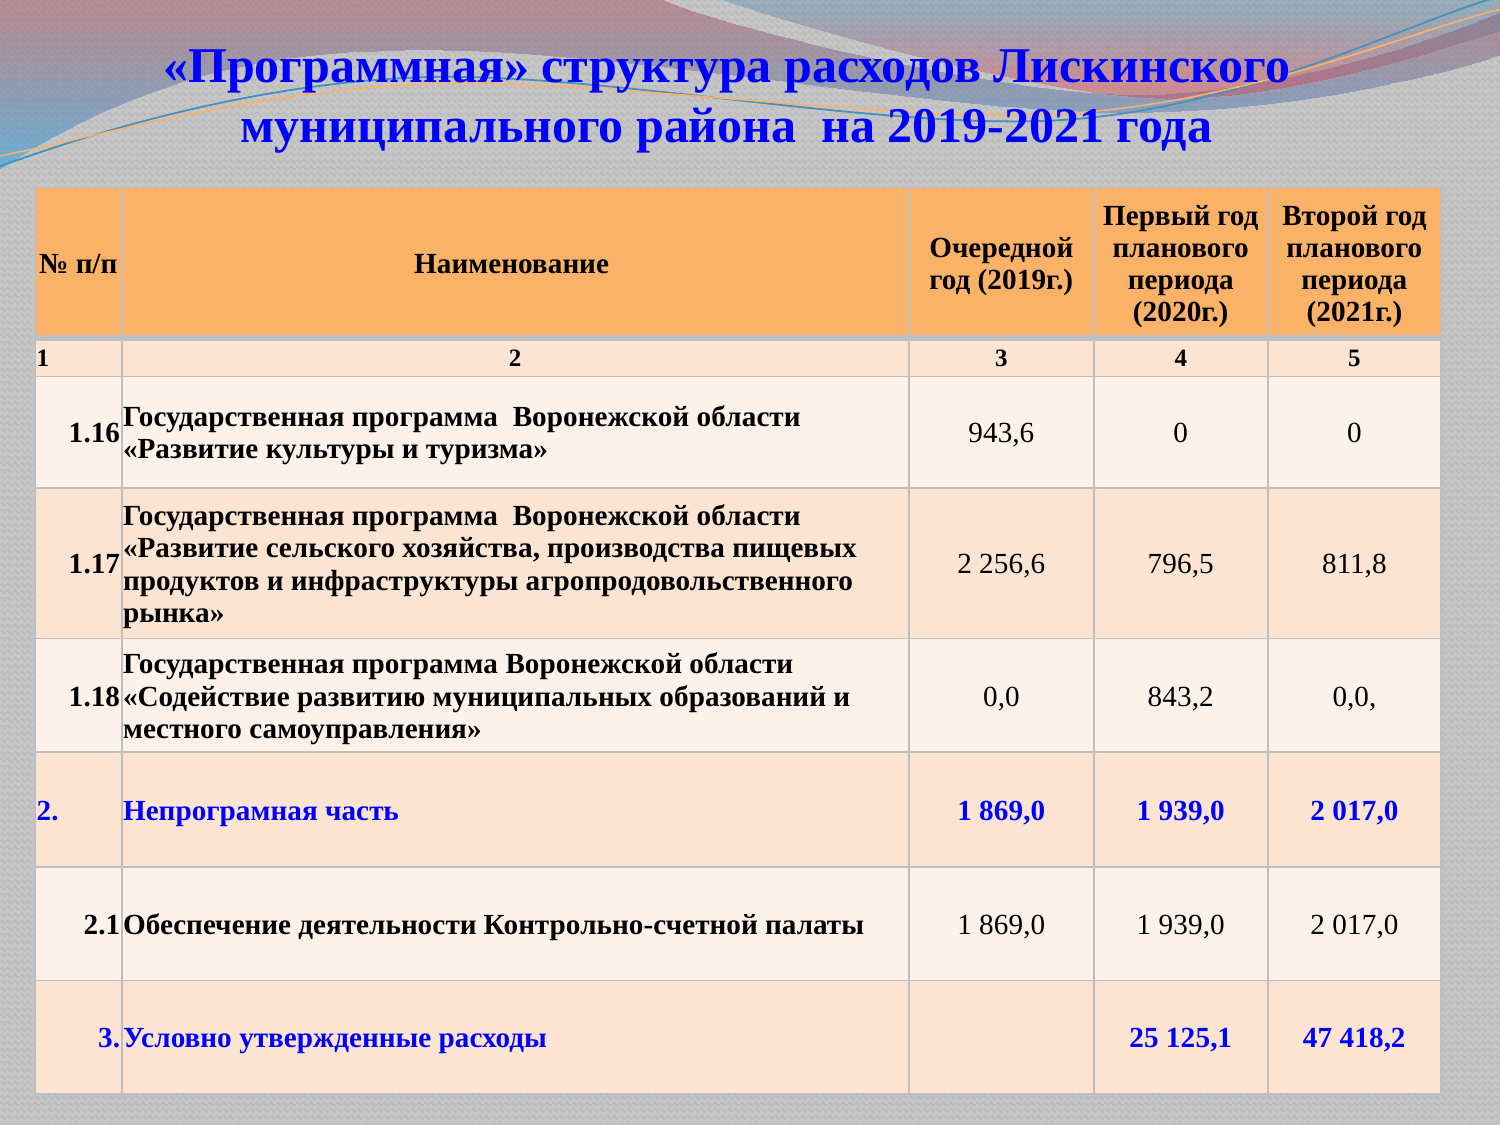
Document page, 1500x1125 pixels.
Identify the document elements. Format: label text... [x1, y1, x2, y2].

table_cell 1 869,0 [910, 753, 1093, 866]
title «Программная» структура расходов Лискинского муниципального района на 2019-2021 года [35, 35, 1418, 153]
table_cell 0,0 [910, 639, 1093, 751]
table_cell 3. [36, 981, 121, 1093]
table_cell 0 [1095, 377, 1267, 487]
table_cell Государственная программа Воронежской области «Развитие культуры и туризма» [123, 377, 908, 487]
table_cell 2 256,6 [910, 489, 1093, 638]
table_cell 2 017,0 [1269, 753, 1440, 866]
table_cell 2 [123, 341, 908, 376]
table_header № п/п [36, 188, 121, 335]
table_cell Государственная программа Воронежской области «Развитие сельского хозяйства, производства пищевых продуктов и инфраструктуры агропродовольственного рынка» [123, 489, 908, 638]
table_cell 843,2 [1095, 639, 1267, 751]
table_header Очередной год (2019г.) [910, 188, 1093, 335]
table_cell 0 [1269, 377, 1440, 487]
table_cell 1.18 [36, 639, 121, 751]
table_cell 25 125,1 [1095, 981, 1267, 1093]
table_cell 1 [36, 341, 121, 376]
table_header Наименование [123, 188, 908, 335]
table_cell 811,8 [1269, 489, 1440, 638]
table_cell Обеспечение деятельности Контрольно-счетной палаты [123, 868, 908, 980]
table_cell 1 939,0 [1095, 868, 1267, 980]
table_cell 4 [1095, 341, 1267, 376]
table_cell 943,6 [910, 377, 1093, 487]
table_cell 1 869,0 [910, 868, 1093, 980]
table_cell 2. [36, 753, 121, 866]
table_header Второй год планового периода (2021г.) [1269, 188, 1440, 335]
table_cell Непрограмная часть [123, 753, 908, 866]
table_cell 2.1 [36, 868, 121, 980]
table_header Первый год планового периода (2020г.) [1095, 188, 1267, 335]
table_cell 0,0, [1269, 639, 1440, 751]
table_cell 5 [1269, 341, 1440, 376]
table_cell 47 418,2 [1269, 981, 1440, 1093]
table_cell 1.16 [36, 377, 121, 487]
table_cell [910, 981, 1093, 1093]
table_cell 796,5 [1095, 489, 1267, 638]
table_cell 2 017,0 [1269, 868, 1440, 980]
table_cell Государственная программа Воронежской области «Содействие развитию муниципальных образований и местного самоуправления» [123, 639, 908, 751]
table_cell 1 939,0 [1095, 753, 1267, 866]
table_cell 1.17 [36, 489, 121, 638]
table_cell 3 [910, 341, 1093, 376]
table_cell Условно утвержденные расходы [123, 981, 908, 1093]
